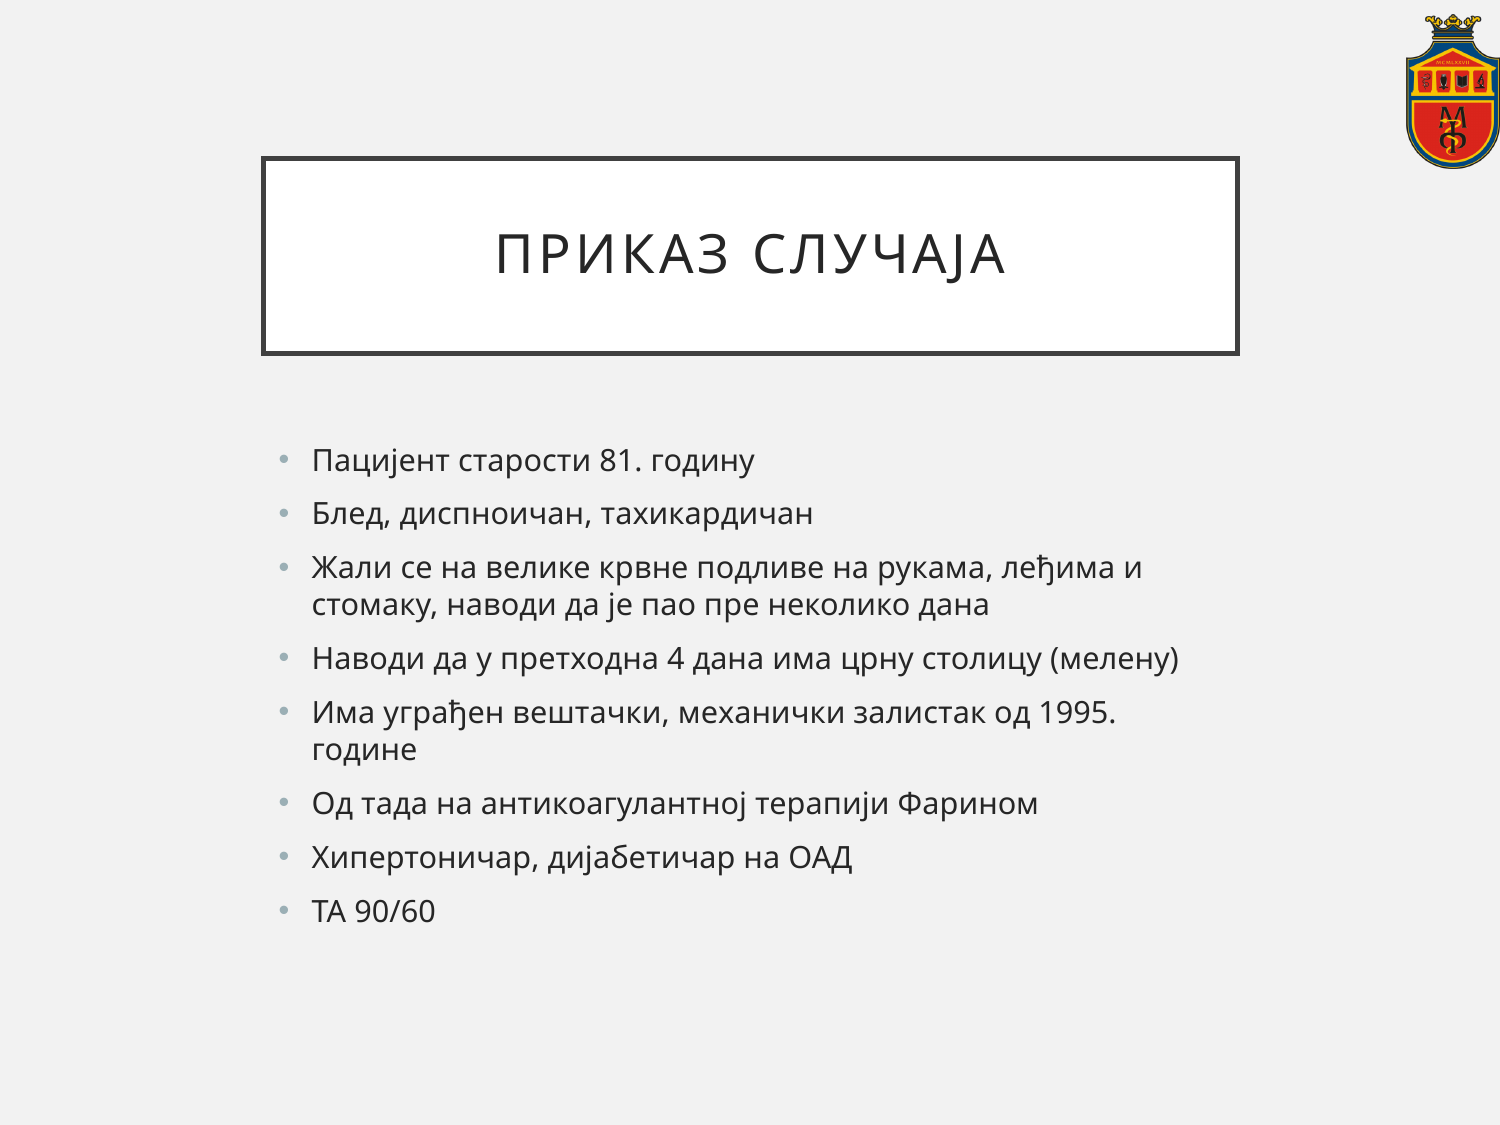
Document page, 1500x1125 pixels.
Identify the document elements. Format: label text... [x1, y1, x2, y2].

title Приказ случаја [261, 156, 1240, 356]
picture [1406, 14, 1500, 169]
list Пацијент старости 81. годину Блед, диспноичан, тахикардичан Жали се на велике крвне подливе на рукама, леђима и стомаку, наводи да је пао пре неколико дана Наводи да у претходна 4 дана има црну столицу (мелену) Има уграђен вештачки, механички залистак од 1995. године Од тада на антикоагулантној терапији Фарином Хипертоничар, дијабетичар на ОАД ТА 90/60 [263, 432, 1238, 942]
